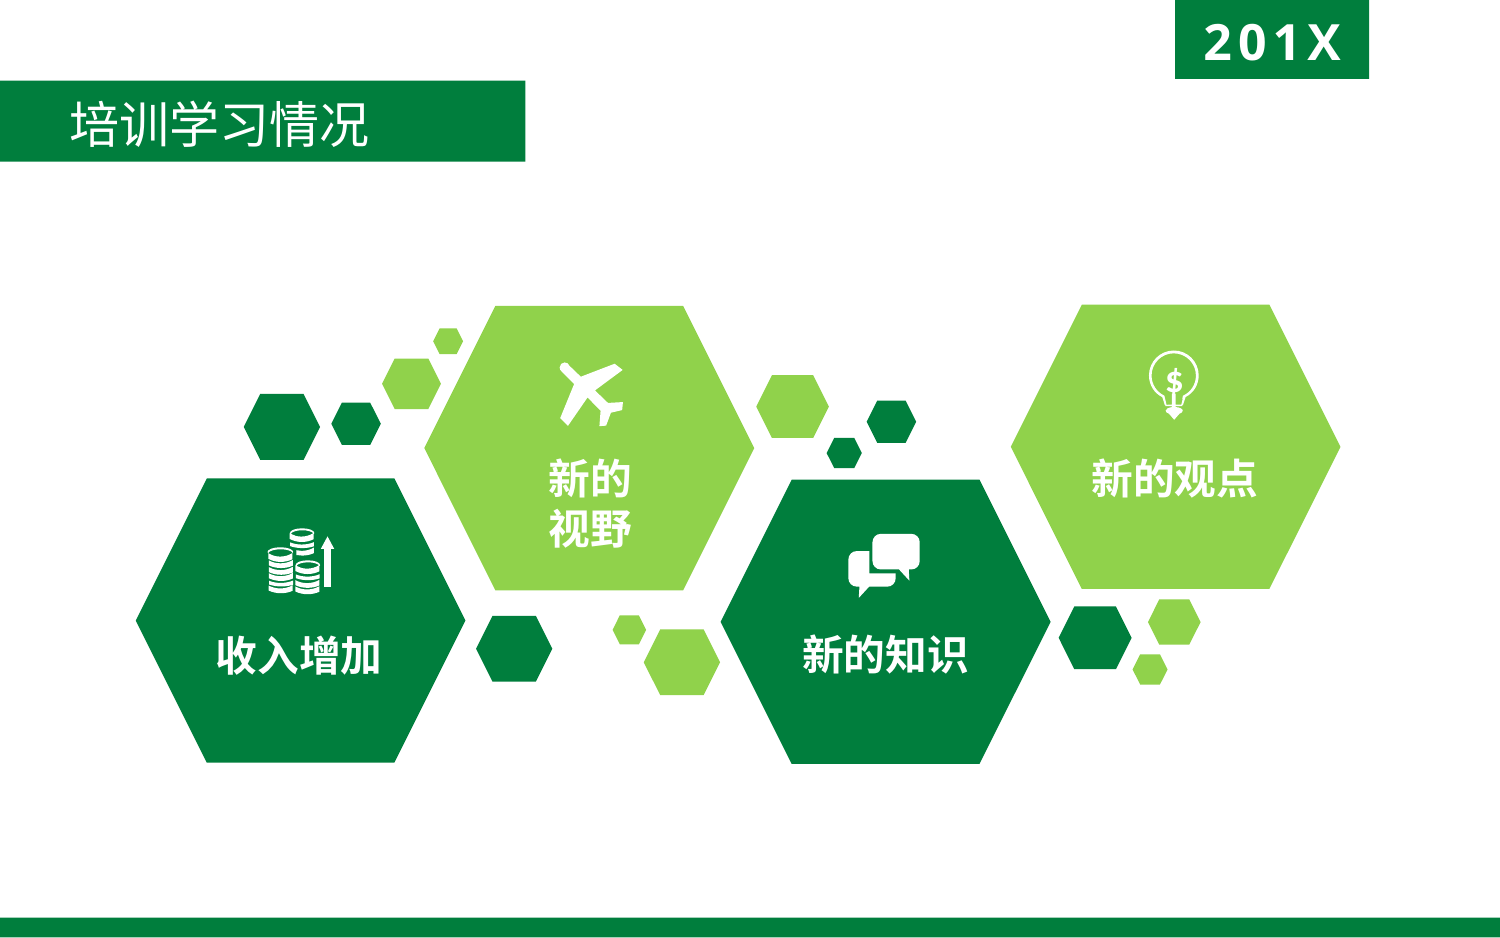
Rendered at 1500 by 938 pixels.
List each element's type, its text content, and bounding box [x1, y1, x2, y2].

text_box [380, 356, 418, 412]
text_box [1130, 652, 1170, 687]
text_box [864, 398, 919, 446]
text_box [1146, 598, 1203, 647]
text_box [135, 478, 466, 763]
text_box [241, 391, 322, 462]
text_box [329, 400, 383, 448]
text_box [1056, 604, 1134, 672]
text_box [424, 305, 755, 591]
text_box [1173, 0, 1371, 81]
text_box 201X [1188, 3, 1356, 78]
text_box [1010, 304, 1341, 590]
text_box [474, 613, 555, 684]
text_box [610, 613, 649, 647]
text_box [760, 373, 831, 441]
text_box 培训学习情况 [54, 85, 385, 161]
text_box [720, 479, 1051, 765]
text_box [0, 79, 528, 164]
text_box [824, 435, 864, 471]
text_box [0, 916, 1500, 938]
text_box [641, 627, 715, 698]
